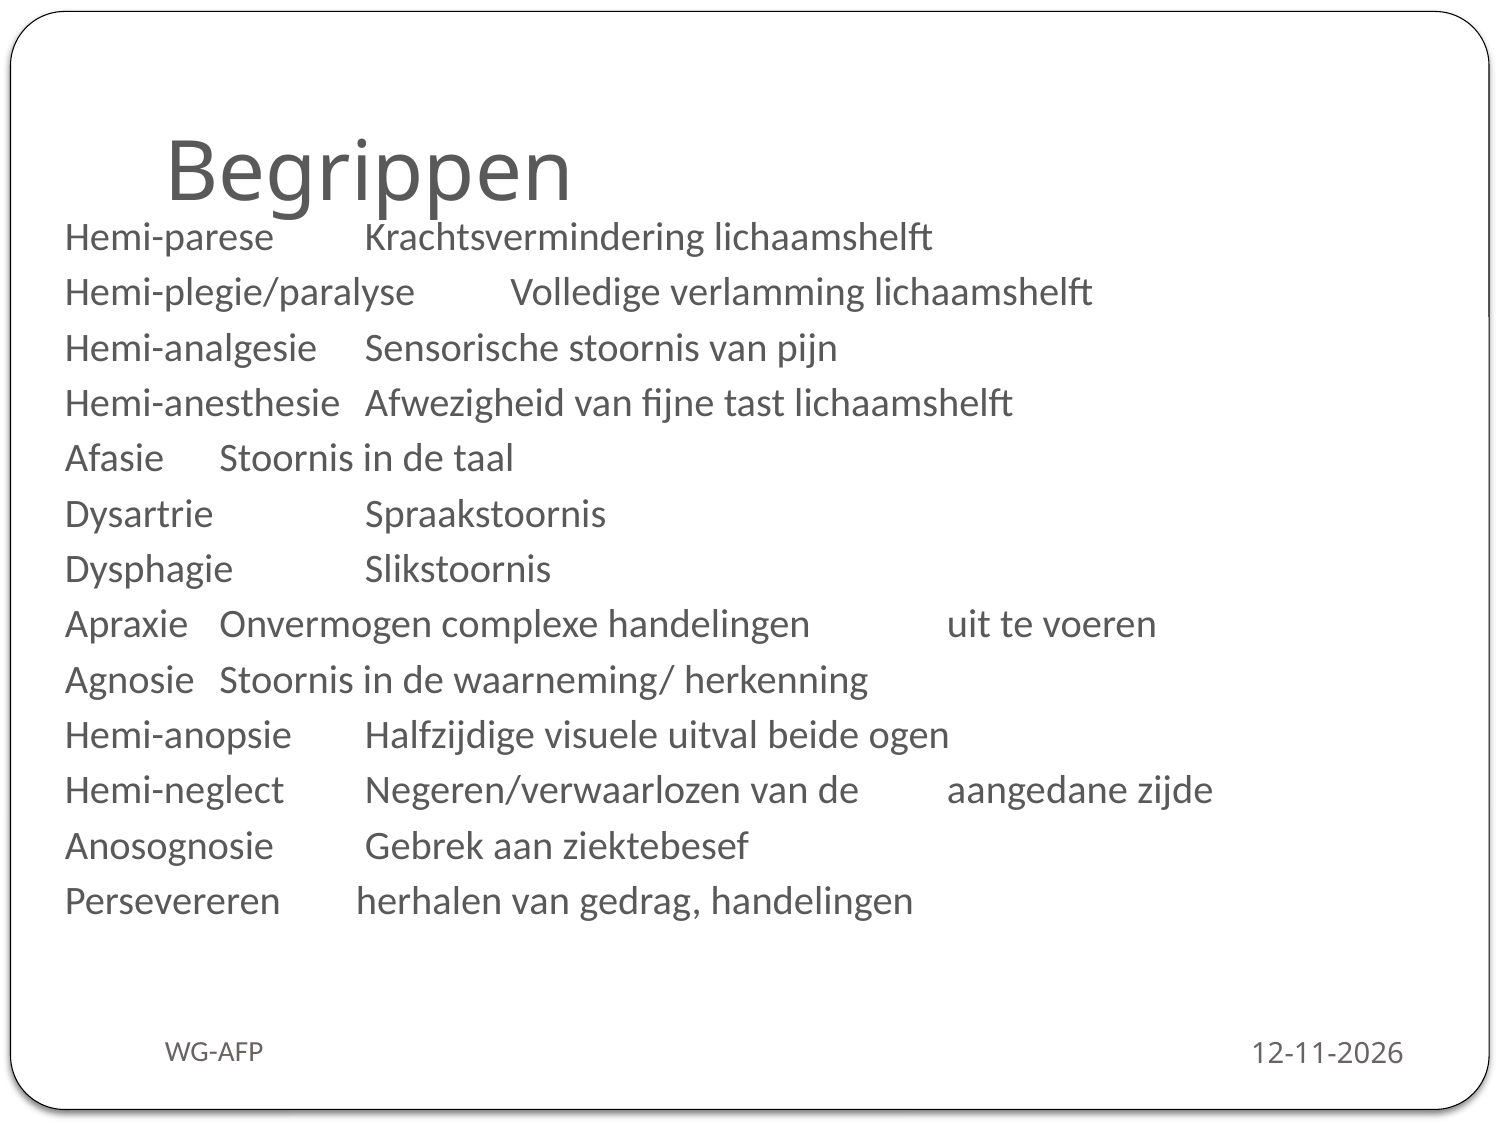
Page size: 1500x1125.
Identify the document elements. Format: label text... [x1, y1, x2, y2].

list Hemi-parese Krachtsvermindering lichaamshelft Hemi-plegie/paralyse Volledige verlamming lichaamshelft Hemi-analgesie Sensorische stoornis van pijn Hemi-anesthesie Afwezigheid van fijne tast lichaamshelft Afasie Stoornis in de taal Dysartrie Spraakstoornis Dysphagie Slikstoornis Apraxie Onvermogen complexe handelingen uit te voeren Agnosie Stoornis in de waarneming/ herkenning Hemi-anopsie Halfzijdige visuele uitval beide ogen Hemi-neglect Negeren/verwaarlozen van de aangedane zijde Anosognosie Gebrek aan ziektebesef Persevereren herhalen van gedrag, handelingen [50, 208, 1463, 1000]
title Begrippen [150, 45, 1425, 208]
footer WG-AFP [150, 1012, 800, 1088]
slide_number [1012, 1015, 1419, 1094]
